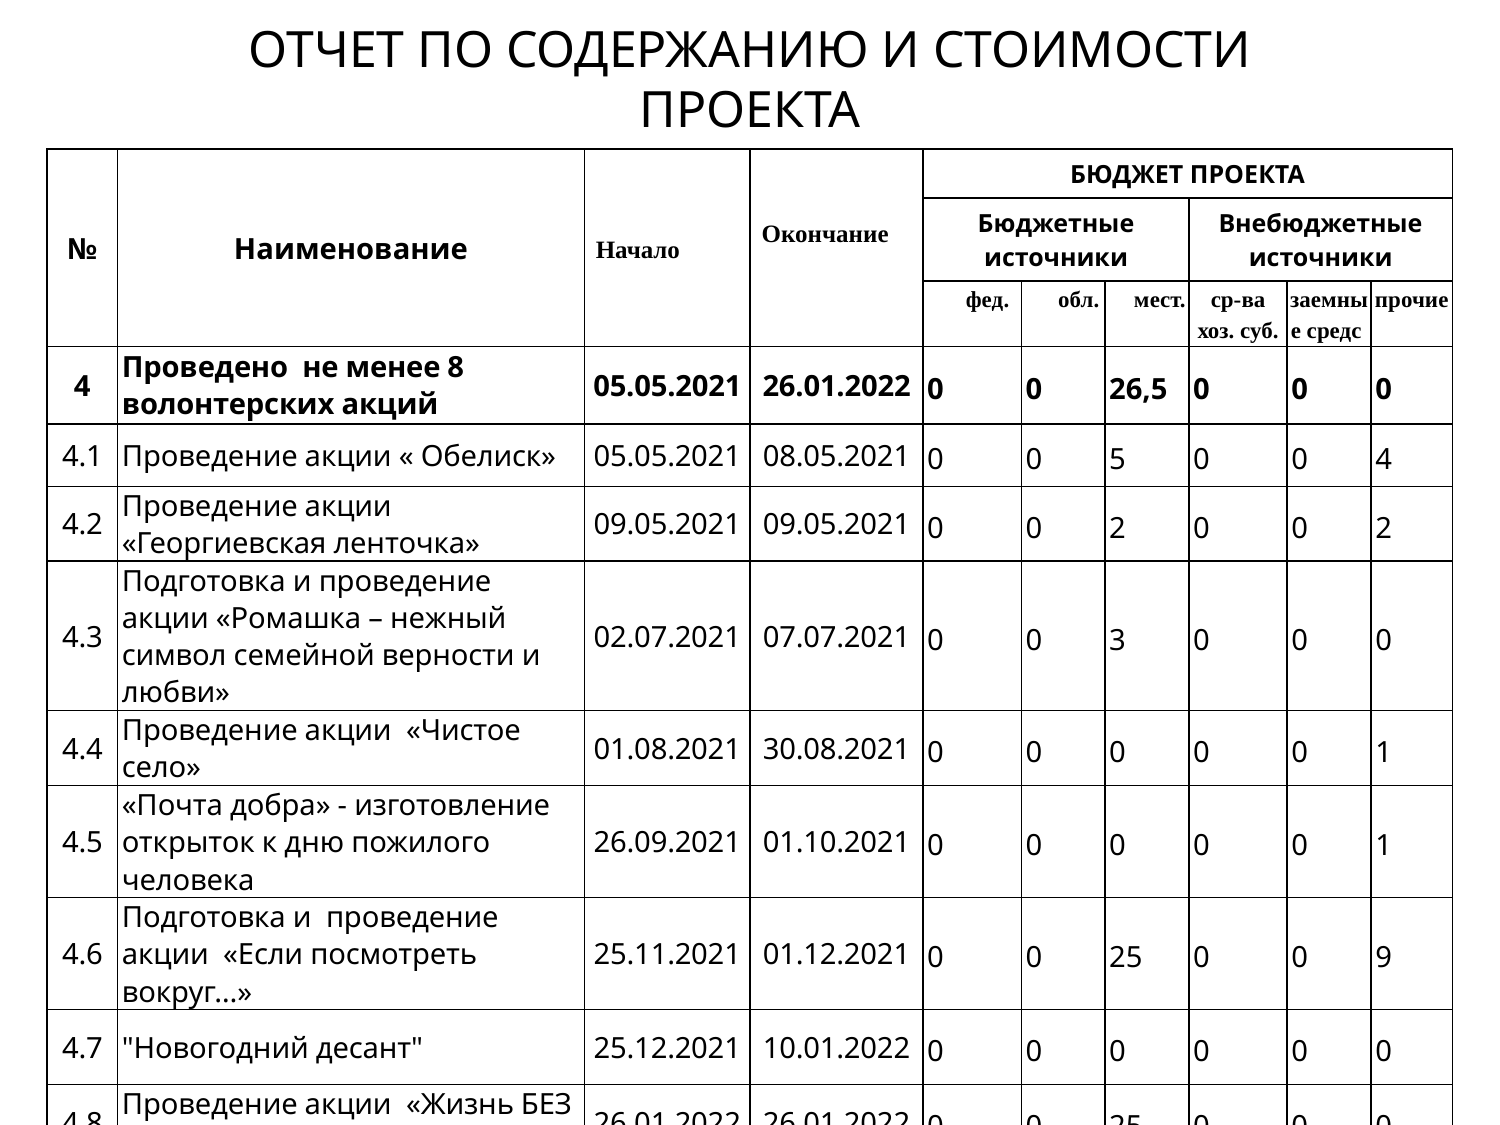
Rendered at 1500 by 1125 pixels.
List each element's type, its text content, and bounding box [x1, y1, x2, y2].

table_cell 0 [1022, 898, 1104, 1009]
table_cell 0 [1288, 786, 1370, 897]
table_cell 0 [1190, 1085, 1286, 1125]
table_cell 0 [1022, 1085, 1104, 1125]
table_cell 4.1 [48, 425, 117, 486]
table_cell 0 [1190, 1010, 1286, 1084]
table_cell 01.12.2021 [751, 898, 922, 1009]
table_cell 0 [1022, 487, 1104, 560]
table_cell 0 [924, 898, 1021, 1009]
table_cell 4.4 [48, 711, 117, 785]
table_cell 4.5 [48, 786, 117, 897]
table_cell 26.01.2022 [585, 1085, 749, 1125]
table_cell 0 [924, 562, 1021, 710]
table_cell 0 [924, 711, 1021, 785]
table_cell 0 [924, 487, 1021, 560]
table_cell 05.05.2021 [585, 347, 749, 423]
table_cell 0 [1190, 786, 1286, 897]
table_cell 9 [1372, 898, 1452, 1009]
table_cell 0 [1372, 1010, 1452, 1084]
table_cell 09.05.2021 [585, 487, 749, 560]
table_cell 0 [1022, 347, 1104, 423]
table_cell 0 [1106, 711, 1188, 785]
table_header Наименование [118, 150, 584, 346]
table_cell Проведение акции «Чистое село» [118, 711, 584, 785]
table_cell 0 [1288, 1010, 1370, 1084]
table_cell 01.08.2021 [585, 711, 749, 785]
table_cell 0 [924, 425, 1021, 486]
table_cell Внебюджетные источники [1190, 199, 1452, 280]
table_cell 0 [1106, 1010, 1188, 1084]
table_cell 0 [1190, 347, 1286, 423]
table_cell обл. [1022, 282, 1104, 346]
table_header БЮДЖЕТ ПРОЕКТА [924, 150, 1452, 197]
table_cell 0 [924, 347, 1021, 423]
table_cell 0 [1190, 898, 1286, 1009]
table_header Окончание [751, 179, 922, 346]
table_cell 0 [1288, 898, 1370, 1009]
table_cell 0 [1288, 425, 1370, 486]
table_cell 0 [1288, 711, 1370, 785]
table_cell 25 [1106, 1085, 1188, 1125]
table_cell 0 [1022, 786, 1104, 897]
table_cell 25.12.2021 [585, 1010, 749, 1084]
table_cell 4 [48, 347, 117, 423]
table_cell 4 [1372, 425, 1452, 486]
table_cell 4.8 [48, 1085, 117, 1125]
table_cell 0 [1288, 1085, 1370, 1125]
table_cell 01.10.2021 [751, 786, 922, 897]
table_cell 0 [1372, 1085, 1452, 1125]
table_cell Проведение акции «Жизнь БЕЗ опасности» [118, 1085, 584, 1125]
table_cell 08.05.2021 [751, 425, 922, 486]
table_cell 25.11.2021 [585, 898, 749, 1009]
table_cell 0 [1288, 347, 1370, 423]
table_cell 0 [1022, 711, 1104, 785]
table_cell "Новогодний десант" [118, 1010, 584, 1084]
title ОТЧЕТ ПО СОДЕРЖАНИЮ И СТОИМОСТИ ПРОЕКТА [177, 0, 1323, 179]
table_cell 02.07.2021 [585, 562, 749, 710]
table_cell Проведено не менее 8 волонтерских акций [118, 347, 584, 423]
table_cell 09.05.2021 [751, 487, 922, 560]
table_cell 25 [1106, 898, 1188, 1009]
table_cell 0 [1288, 487, 1370, 560]
table_cell 26.01.2022 [751, 347, 922, 423]
table_cell 4.6 [48, 898, 117, 1009]
table_header № [48, 150, 117, 346]
table_cell 3 [1106, 562, 1188, 710]
table_cell 0 [1288, 562, 1370, 710]
table_cell Подготовка и проведение акции «Ромашка – нежный символ семейной верности и любви» [118, 562, 584, 710]
table_cell 0 [924, 1010, 1021, 1084]
table_cell 26,5 [1106, 347, 1188, 423]
table_cell 4.3 [48, 562, 117, 710]
table_header Начало [585, 179, 749, 346]
table_cell 0 [1022, 425, 1104, 486]
table_cell 5 [1106, 425, 1188, 486]
table_cell 0 [1106, 786, 1188, 897]
table_cell 0 [1372, 562, 1452, 710]
table_cell 05.05.2021 [585, 425, 749, 486]
table_cell фед. [924, 282, 1021, 346]
table_cell 1 [1372, 711, 1452, 785]
table_cell Подготовка и проведение акции «Если посмотреть вокруг…» [118, 898, 584, 1009]
table_cell 10.01.2022 [751, 1010, 922, 1084]
table_cell 0 [1190, 425, 1286, 486]
table_cell 2 [1106, 487, 1188, 560]
table_cell Проведение акции «Георгиевская ленточка» [118, 487, 584, 560]
table_cell заемные средс [1288, 282, 1370, 346]
table_cell 26.09.2021 [585, 786, 749, 897]
table_cell 0 [1022, 1010, 1104, 1084]
table_cell 4.2 [48, 487, 117, 560]
table_cell 2 [1372, 487, 1452, 560]
table_cell 1 [1372, 786, 1452, 897]
table_cell «Почта добра» - изготовление открыток к дню пожилого человека [118, 786, 584, 897]
table_cell прочие [1372, 282, 1452, 346]
table_cell 0 [1190, 711, 1286, 785]
table_cell 0 [1372, 347, 1452, 423]
table_cell 0 [1022, 562, 1104, 710]
table_cell 0 [1190, 487, 1286, 560]
table_cell 4.7 [48, 1010, 117, 1084]
table_cell 26.01.2022 [751, 1085, 922, 1125]
table_cell Бюджетные источники [924, 199, 1188, 280]
table_cell мест. [1106, 282, 1188, 346]
table_cell 07.07.2021 [751, 562, 922, 710]
table_cell Проведение акции « Обелиск» [118, 425, 584, 486]
table_cell 0 [1190, 562, 1286, 710]
table_cell ср-ва хоз. суб. [1190, 282, 1286, 346]
table_cell 30.08.2021 [751, 711, 922, 785]
table_cell 0 [924, 1085, 1021, 1125]
table_cell 0 [924, 786, 1021, 897]
